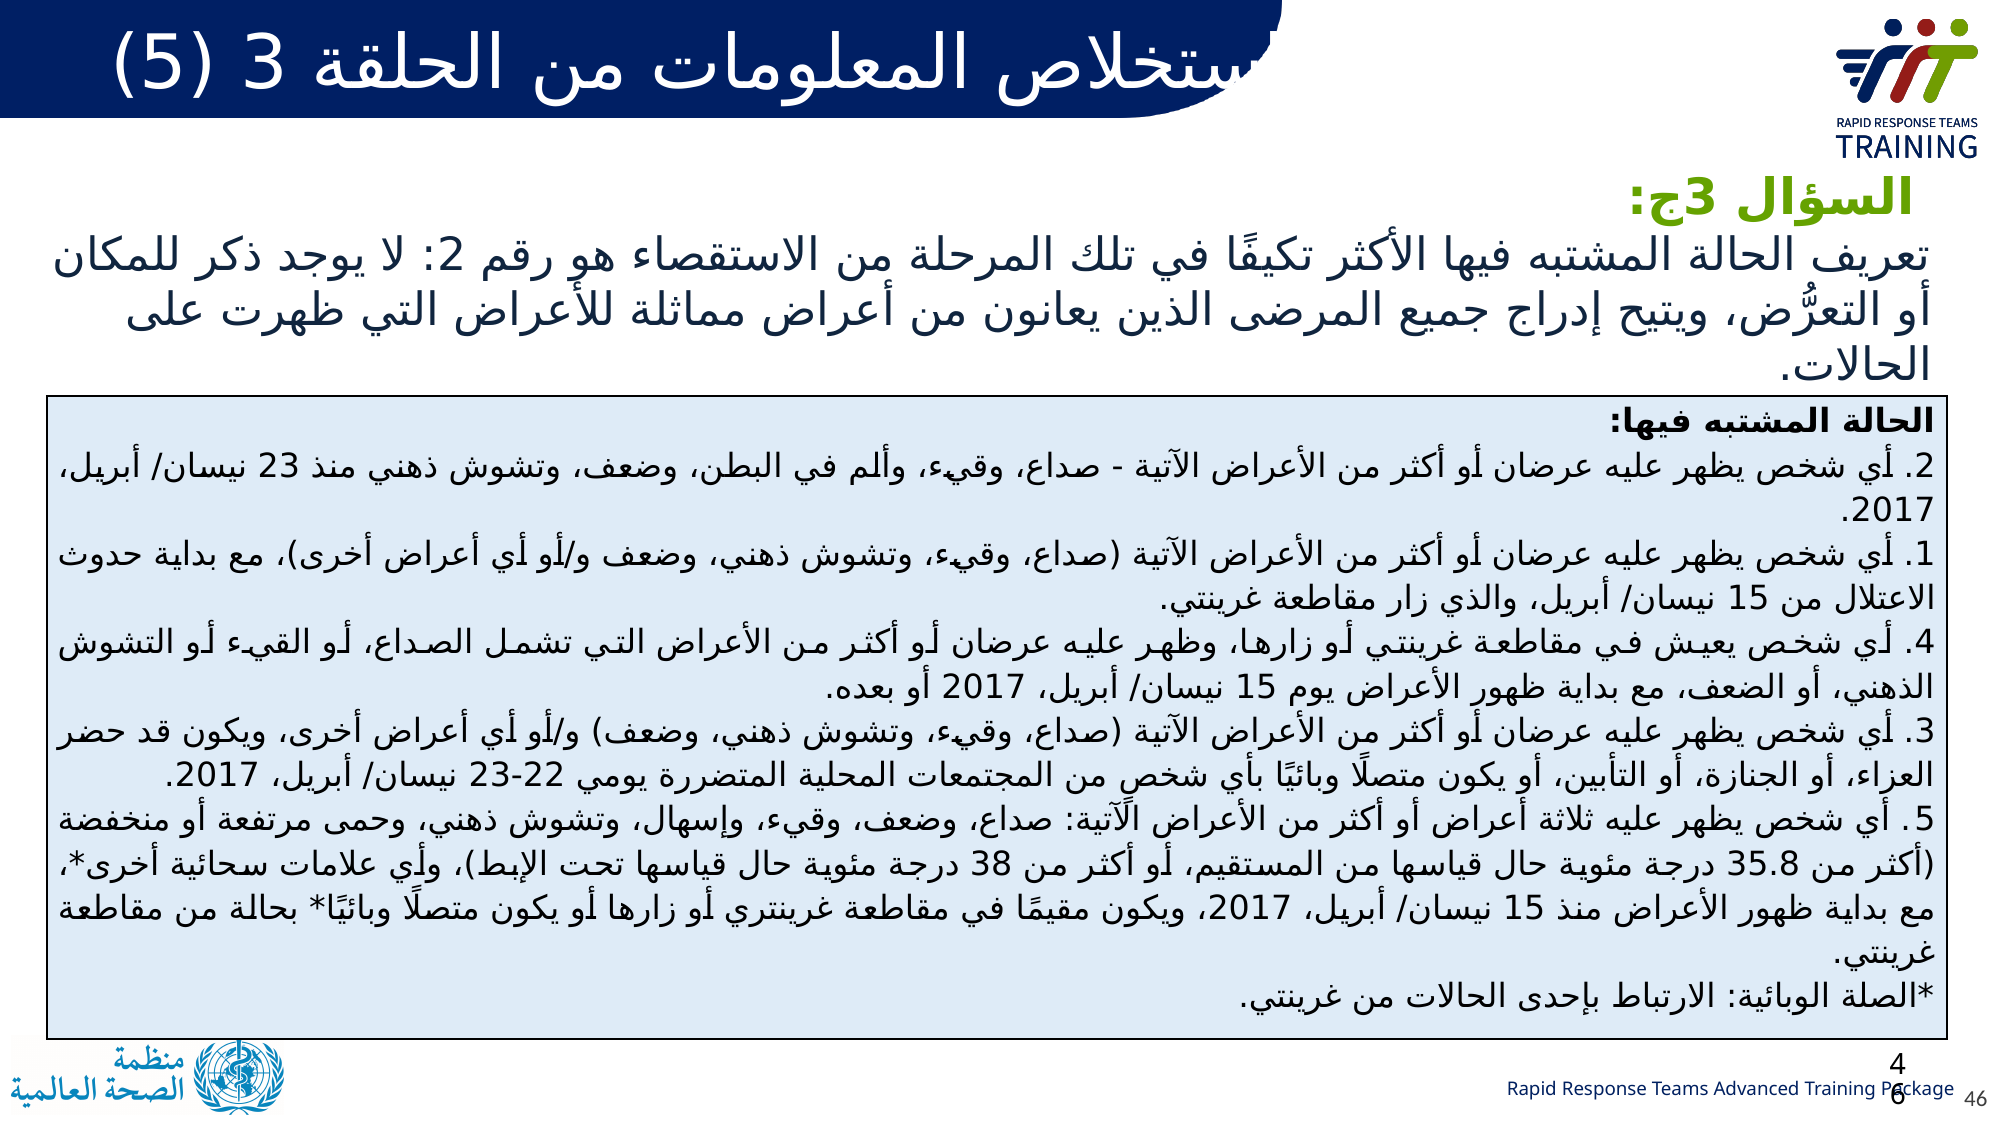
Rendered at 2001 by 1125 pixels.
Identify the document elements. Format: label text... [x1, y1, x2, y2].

text_box السؤال 3ج: تعريف الحالة المشتبه فيها الأكثر تكيفًا في تلك المرحلة من الاستقصاء هو رقم 2: لا يوجد ذكر للمكان أو التعرُّض، ويتيح إدراج جميع المرضى الذين يعانون من أعراض مماثلة للأعراض التي ظهرت على الحالات. [23, 148, 1947, 397]
text_box استخلاص المعلومات من الحلقة 3 (5) [95, 6, 1301, 111]
slide_number 46 [1890, 1040, 1930, 1090]
picture [0, 0, 1282, 118]
picture [11, 1035, 284, 1115]
picture [1835, 19, 1978, 167]
picture [241, 1050, 247, 1059]
table_header الحالة المشتبه فيها: 2. أي شخص يظهر عليه عرضان أو أكثر من الأعراض الآتية - صداع، وقيء، وألم في البطن، وضعف، وتشوش ذهني منذ 23 نيسان/ أبريل، 2017. 1. أي شخص يظهر عليه عرضان أو أكثر من الأعراض الآتية (صداع، وقيء، وتشوش ذهني، وضعف و/أو أي أعراض أخرى)، مع بداية حدوث الاعتلال من 15 نيسان/ أبريل، والذي زار مقاطعة غرينتي. 4. أي شخص يعيش في مقاطعة غرينتي أو زارها، وظهر عليه عرضان أو أكثر من الأعراض التي تشمل الصداع، أو القيء أو التشوش الذهني، أو الضعف، مع بداية ظهور الأعراض يوم 15 نيسان/ أبريل، 2017 أو بعده. 3. أي شخص يظهر عليه عرضان أو أكثر من الأعراض الآتية (صداع، وقيء، وتشوش ذهني، وضعف) و/أو أي أعراض أخرى، ويكون قد حضر العزاء، أو الجنازة، أو التأبين، أو يكون متصلًا وبائيًا بأي شخصٍ من المجتمعات المحلية المتضررة يومي 22-23 نيسان/ أبريل، 2017. 5. أي شخص يظهر عليه ثلاثة أعراض أو أكثر من الأعراض الآتية: صداع، وضعف، وقيء، وإسهال، وتشوش ذهني، وحمى مرتفعة أو منخفضة (أكثر من 35.8 درجة مئوية حال قياسها من المستقيم، أو أكثر من 38 درجة مئوية حال قياسها تحت الإبط)، وأي علامات سحائية أخرى*، مع بداية ظهور الأعراض منذ 15 نيسان/ أبريل، 2017، ويكون مقيمًا في مقاطعة غرينتري أو زارها أو يكون متصلًا وبائيًا* بحالة من مقاطعة غرينتي. *الصلة الوبائية: الارتباط بإحدى الحالات من غرينتي. [48, 397, 1946, 1038]
